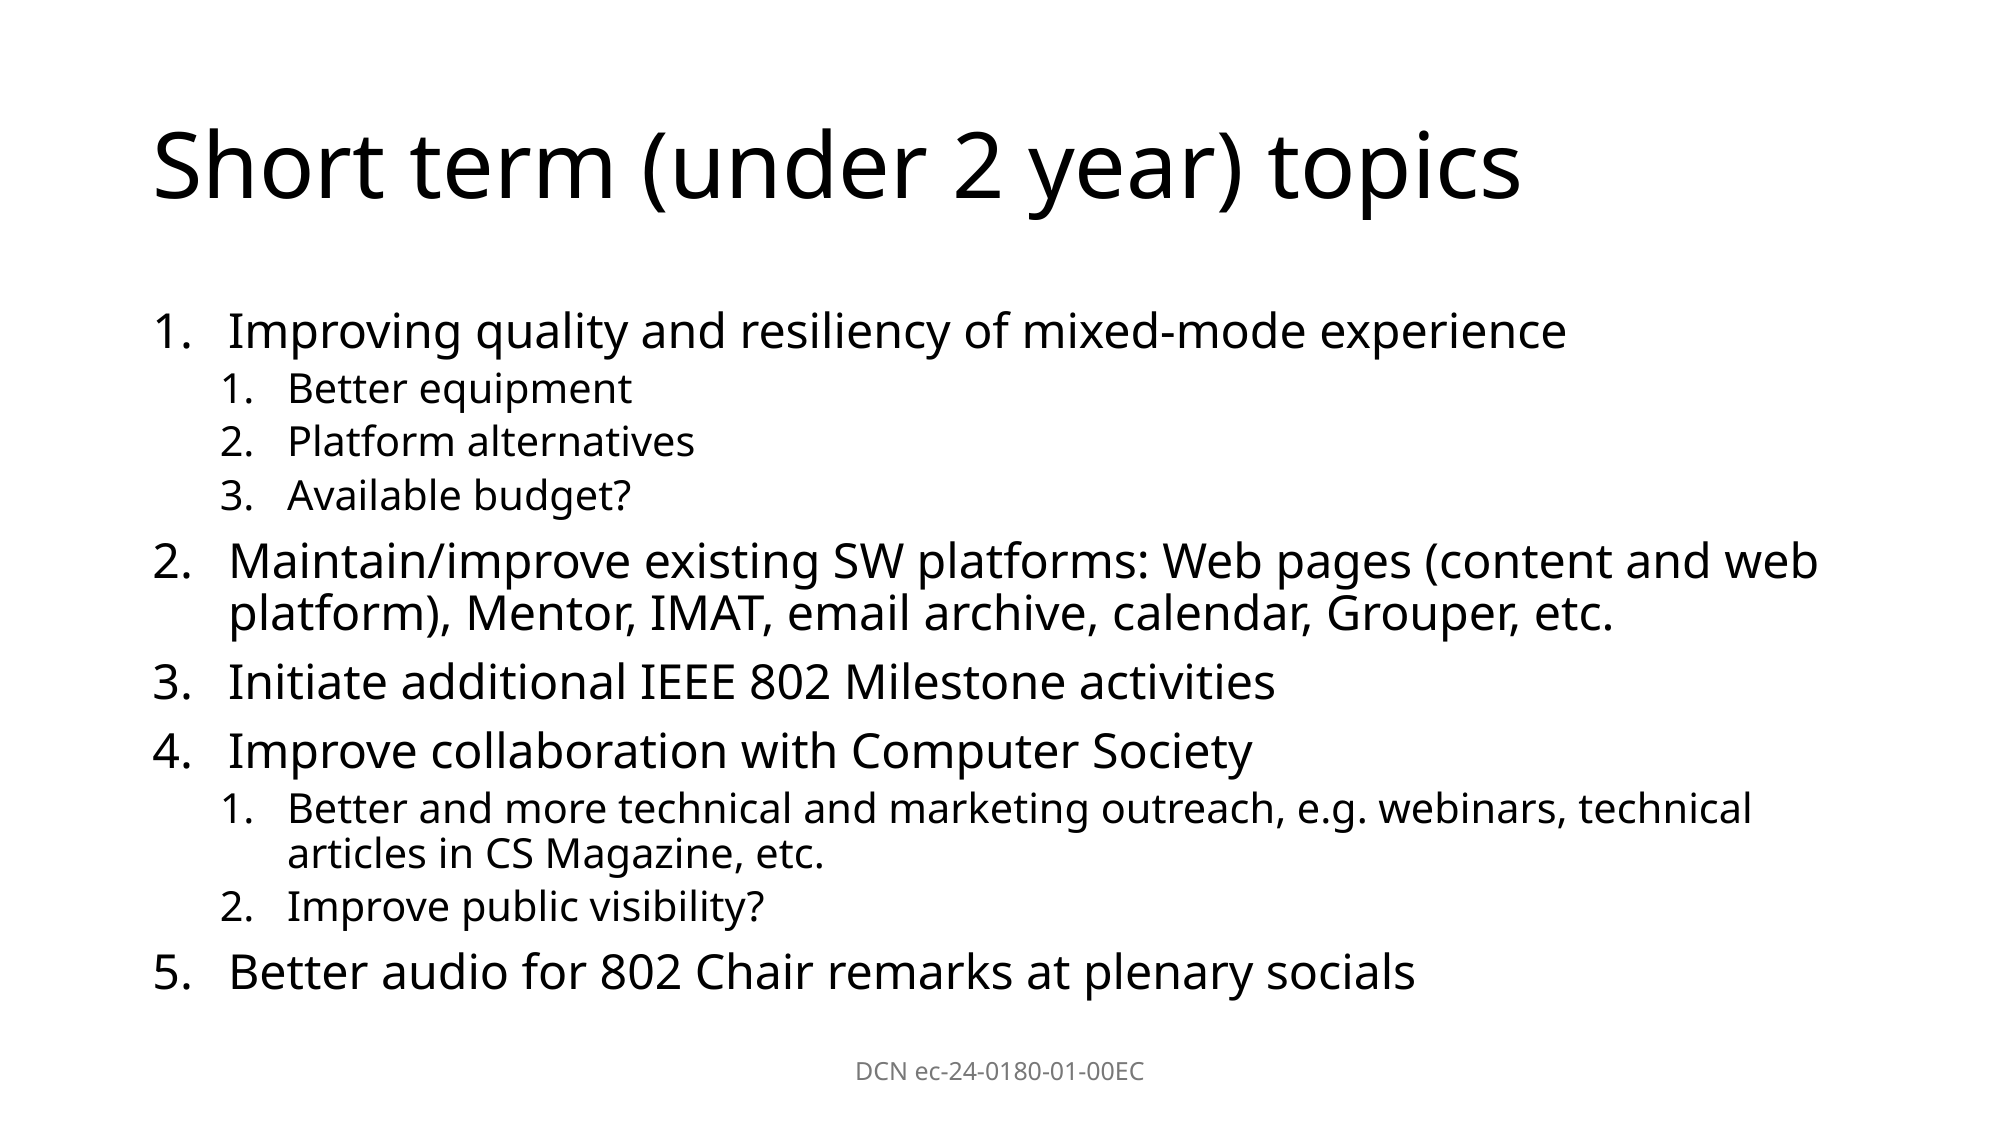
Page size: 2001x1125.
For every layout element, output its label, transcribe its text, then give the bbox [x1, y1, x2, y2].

list Improving quality and resiliency of mixed-mode experience Better equipment Platform alternatives Available budget? Maintain/improve existing SW platforms: Web pages (content and web platform), Mentor, IMAT, email archive, calendar, Grouper, etc. Initiate additional IEEE 802 Milestone activities Improve collaboration with Computer Society Better and more technical and marketing outreach, e.g. webinars, technical articles in CS Magazine, etc. Improve public visibility? Better audio for 802 Chair remarks at plenary socials [137, 299, 1863, 1014]
footer DCN ec-24-0180-01-00EC [662, 1042, 1338, 1103]
title Short term (under 2 year) topics [137, 59, 1863, 278]
